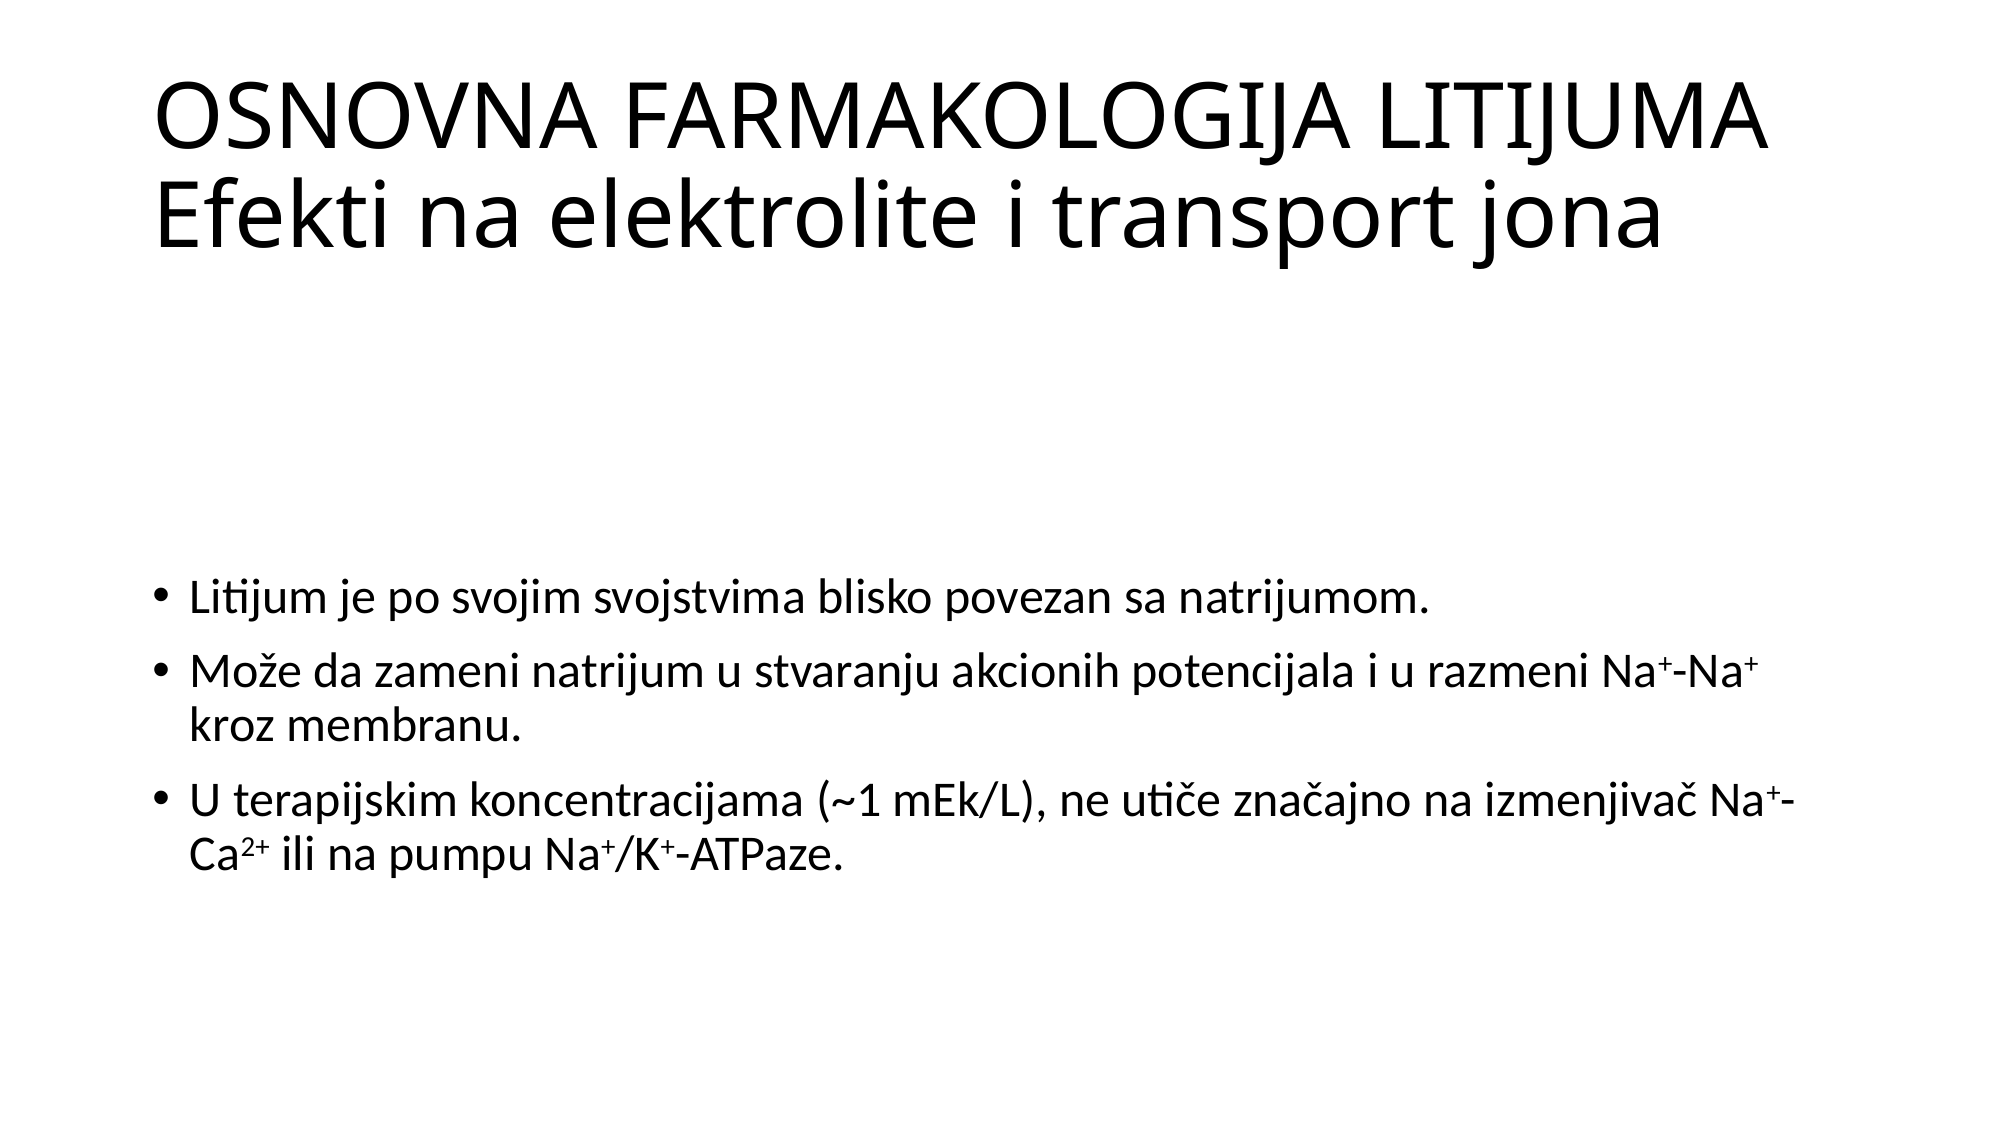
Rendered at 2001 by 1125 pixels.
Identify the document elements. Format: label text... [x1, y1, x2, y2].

list Litijum je po svojim svojstvima blisko povezan sa natrijumom. Može da zameni natrijum u stvaranju akcionih potencijala i u razmeni Na+-Na+ kroz membranu. U terapijskim koncentracijama (~1 mEk/L), ne utiče značajno na izmenjivač Na+-Ca2+ ili na pumpu Na+/K+-ATPaze. [137, 562, 1863, 1014]
title OSNOVNA FARMAKOLOGIJA LITIJUMA Efekti na elektrolite i transport jona [137, 59, 1863, 278]
